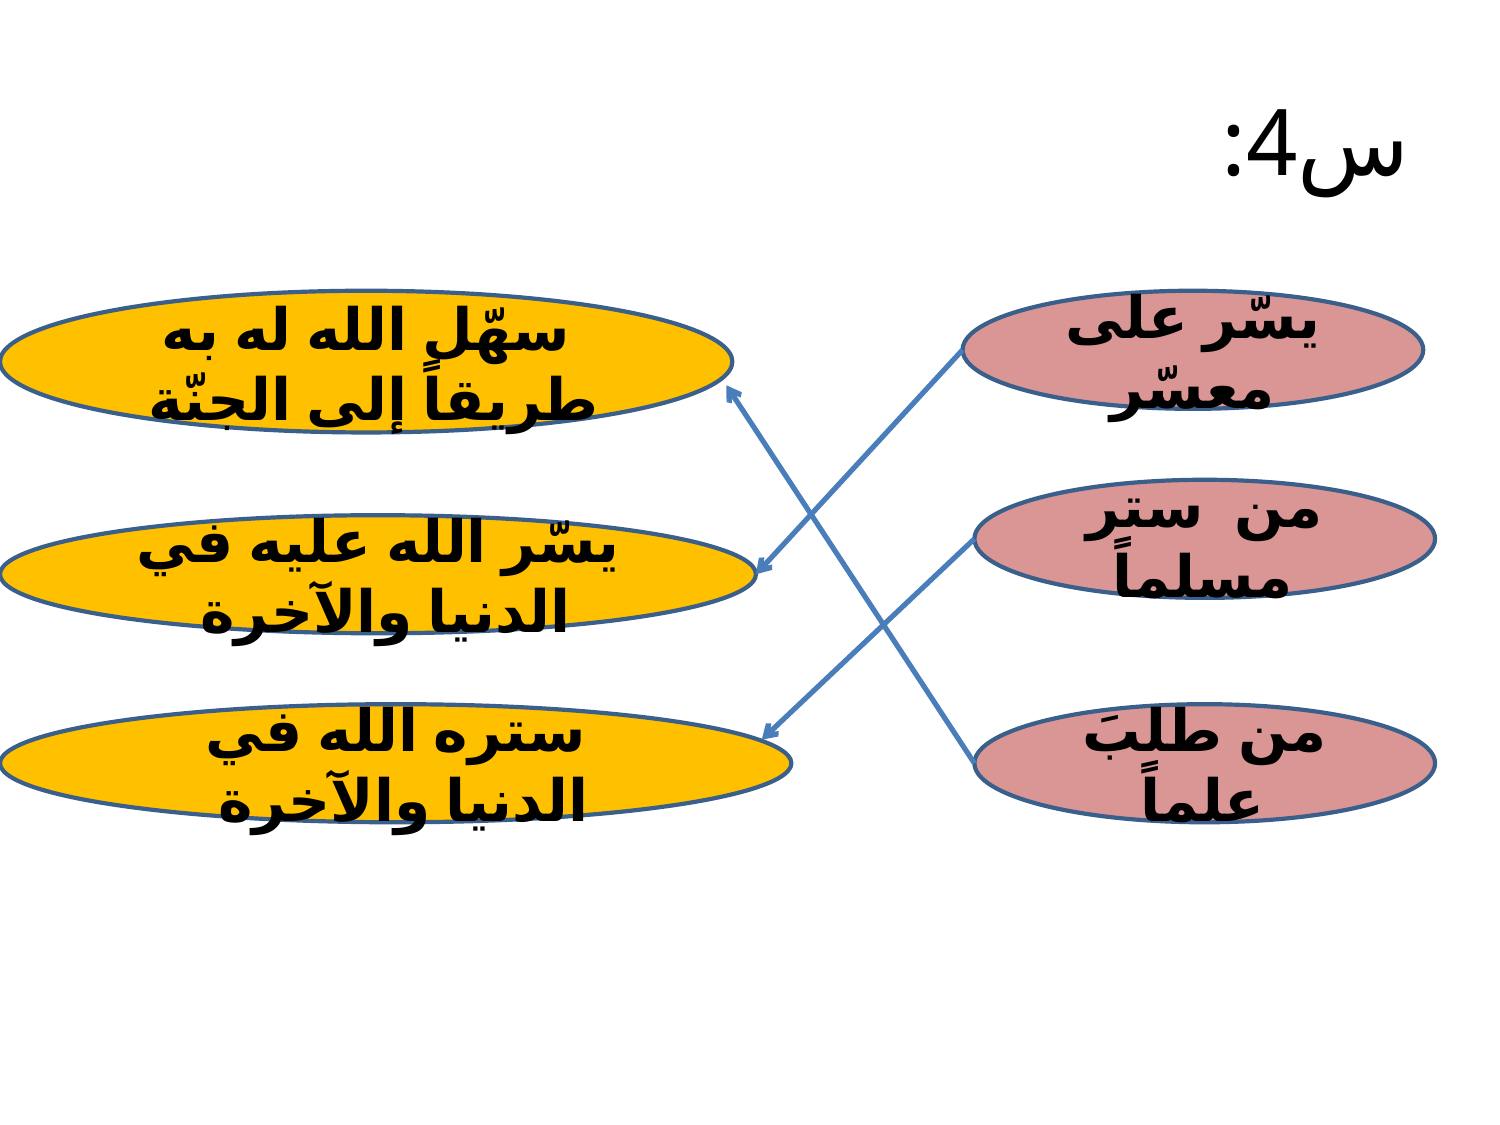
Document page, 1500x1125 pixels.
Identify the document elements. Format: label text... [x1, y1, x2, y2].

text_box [755, 349, 963, 383]
text_box من ستر مسلماً [979, 477, 1438, 600]
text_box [726, 385, 975, 764]
text_box سهّل الله له به طريقاً إلى الجنّة [0, 288, 735, 435]
text_box يسّر الله عليه في الدنيا والآخرة [0, 513, 720, 636]
title س4: [75, 45, 1425, 233]
text_box يسّر على معسّر [960, 288, 1426, 411]
text_box من طلبَ علماً [973, 702, 1438, 825]
text_box ستره الله في الدنيا والآخرة [0, 702, 791, 825]
